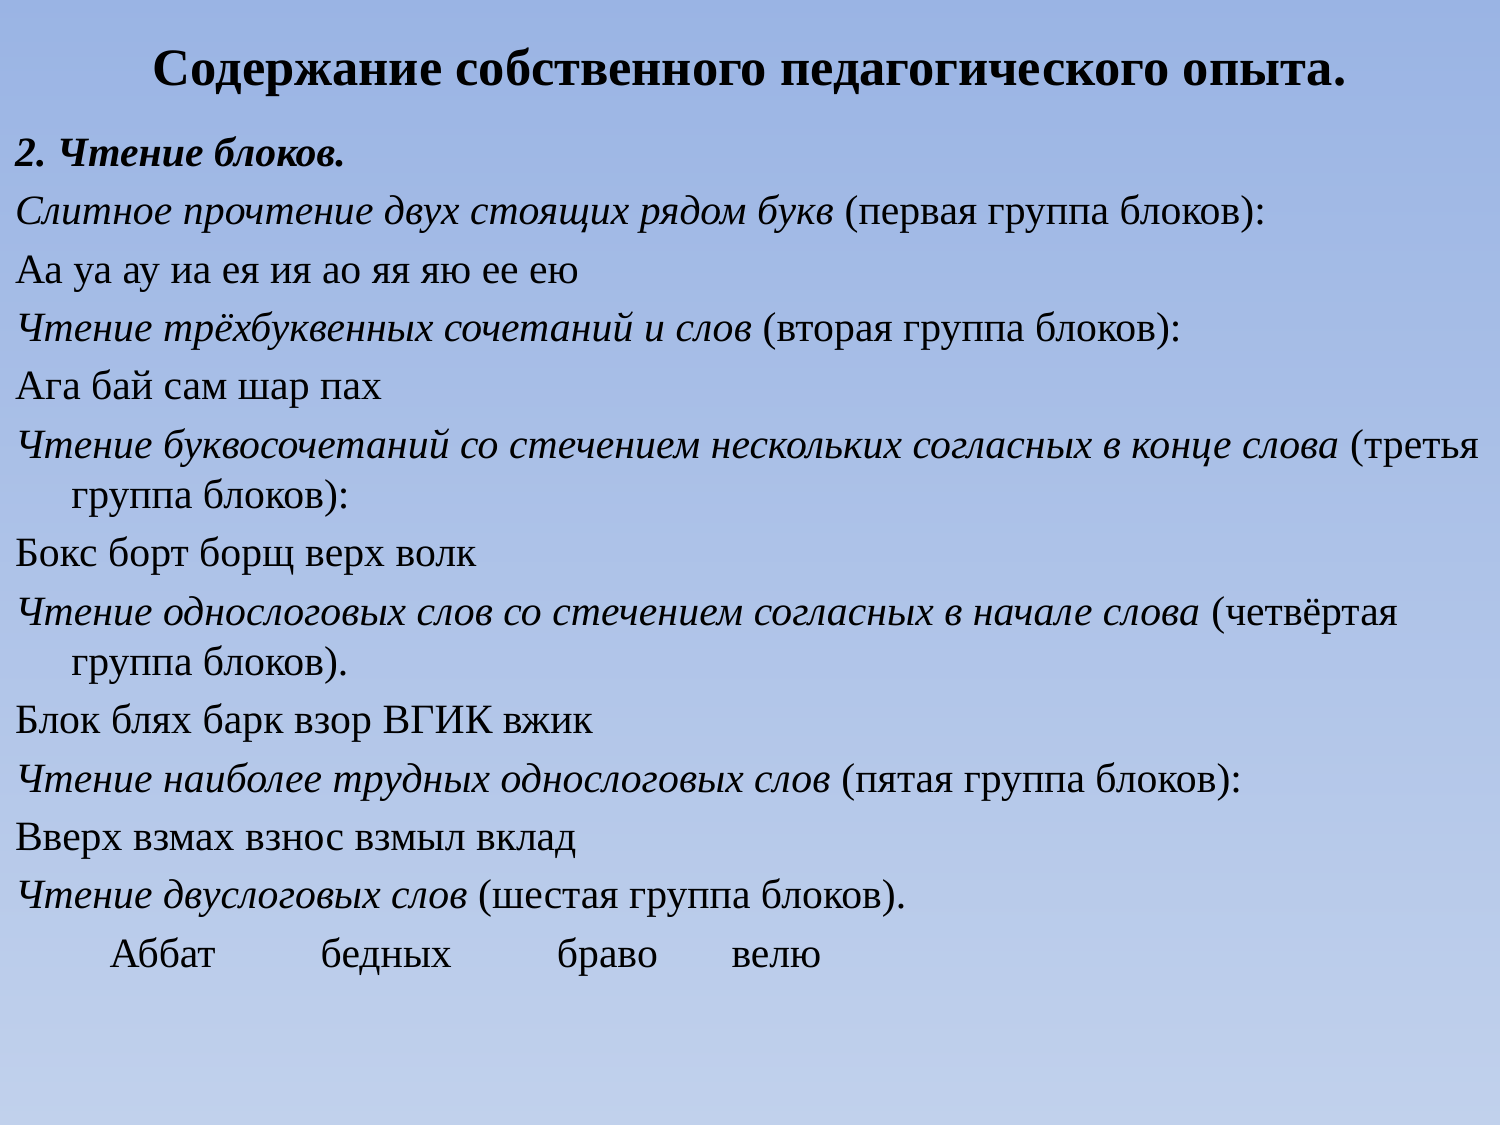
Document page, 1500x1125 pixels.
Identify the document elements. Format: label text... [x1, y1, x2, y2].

list 2. Чтение блоков. Слитное прочтение двух стоящих рядом букв (первая группа блоков): Аа уа ау иа ея ия ао яя яю ее ею Чтение трёхбуквенных сочетаний и слов (вторая группа блоков): Ага бай сам шар пах Чтение буквосочетаний со стечением нескольких согласных в конце слова (третья группа блоков): Бокс борт борщ верх волк Чтение однослоговых слов со стечением согласных в начале слова (четвёртая группа блоков). Блок блях барк взор ВГИК вжик Чтение наиболее трудных однослоговых слов (пятая группа блоков): Вверх взмах взнос взмыл вклад Чтение двуслоговых слов (шестая группа блоков). Аббат бедных браво велю [0, 117, 1500, 1125]
title Содержание собственного педагогического опыта. [75, 0, 1425, 117]
